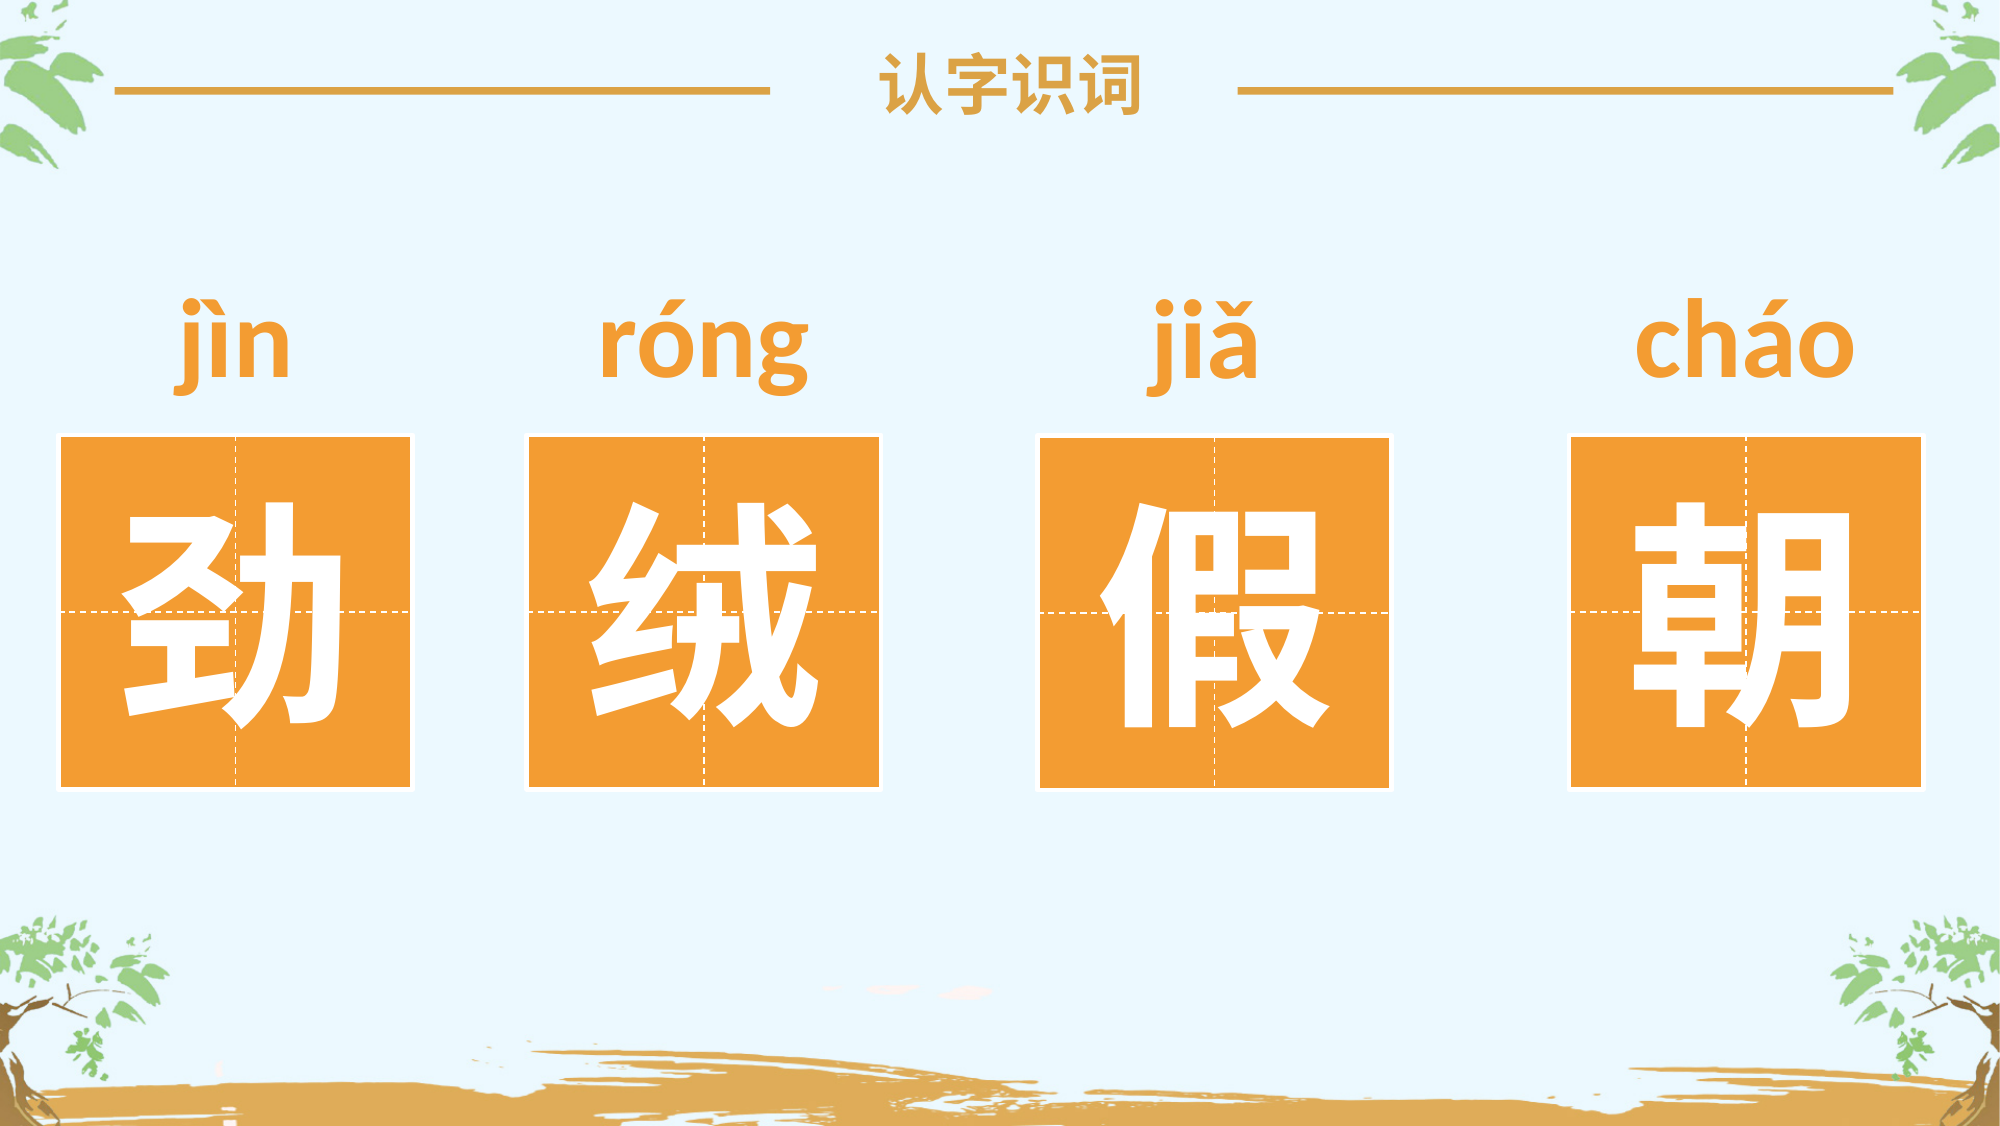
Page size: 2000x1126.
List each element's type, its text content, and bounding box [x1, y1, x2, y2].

text_box cháo [1619, 257, 1873, 408]
text_box róng [582, 257, 826, 408]
picture [0, 0, 2000, 1126]
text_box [526, 434, 882, 790]
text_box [114, 41, 1894, 124]
text_box jìn [162, 257, 309, 408]
text_box jiǎ [1135, 258, 1278, 409]
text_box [1037, 435, 1392, 791]
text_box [1568, 434, 1924, 790]
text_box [58, 434, 413, 790]
